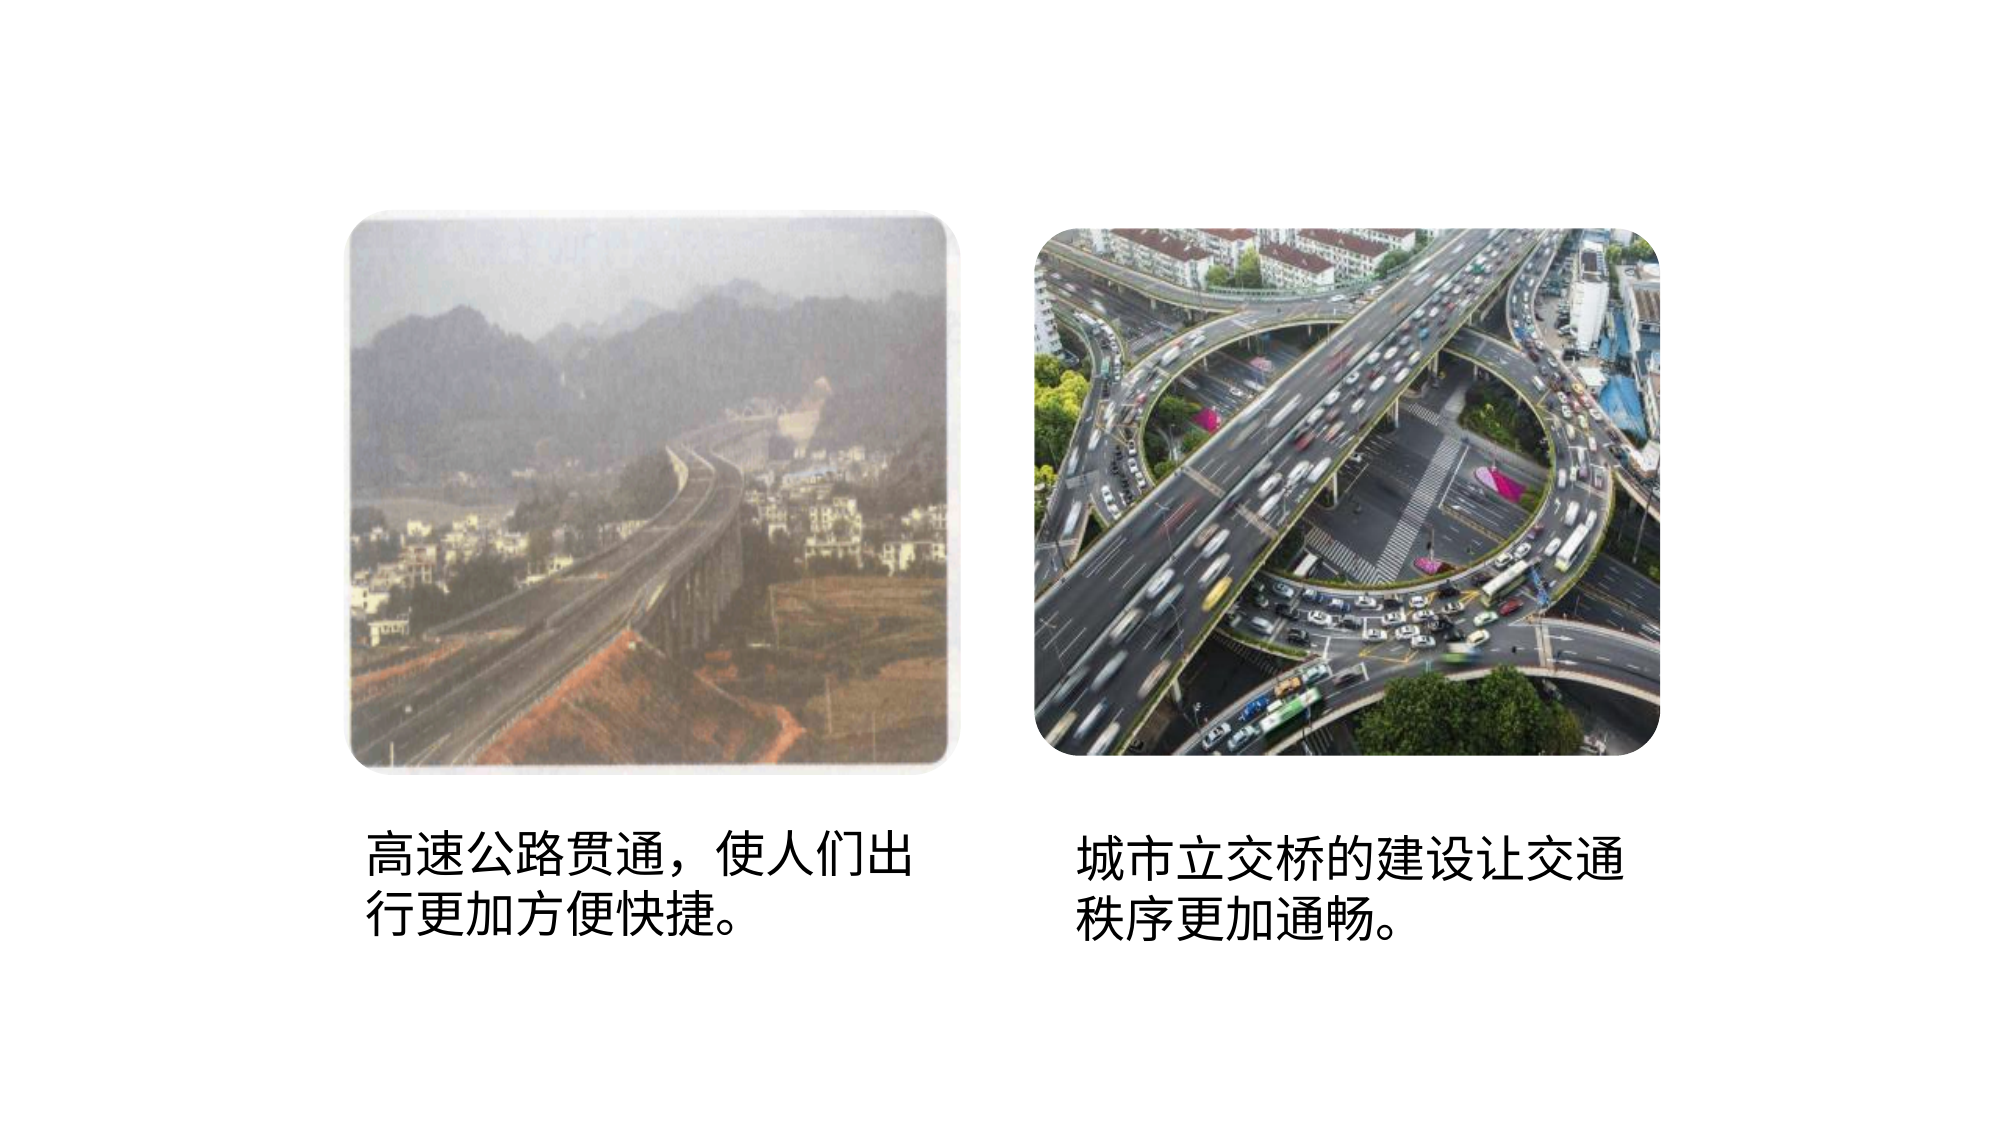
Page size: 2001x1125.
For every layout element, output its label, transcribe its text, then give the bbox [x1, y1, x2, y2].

text_box 城市立交桥的建设让交通秩序更加通畅。 [1061, 820, 1649, 955]
text_box 高速公路贯通，使人们出行更加方便快捷。 [350, 815, 939, 950]
picture [343, 209, 961, 775]
picture [1034, 228, 1661, 756]
